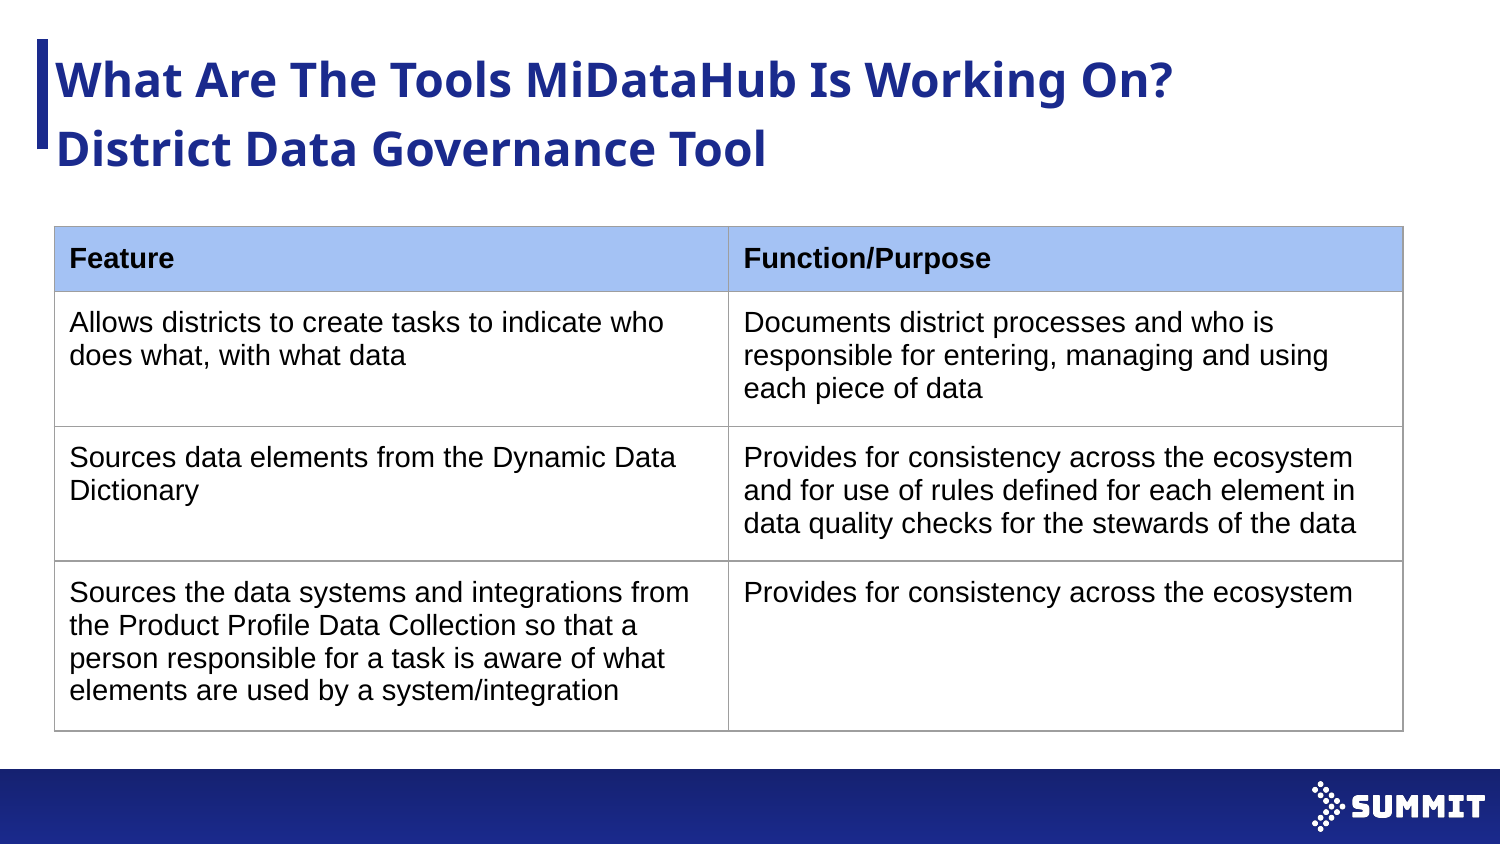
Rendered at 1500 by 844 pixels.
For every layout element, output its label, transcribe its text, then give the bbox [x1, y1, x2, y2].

table_cell Documents district processes and who is responsible for entering, managing and using each piece of data [729, 292, 1402, 426]
table_cell Provides for consistency across the ecosystem and for use of rules defined for each element in data quality checks for the stewards of the data [729, 427, 1402, 560]
table_cell Sources data elements from the Dynamic Data Dictionary [55, 427, 728, 560]
text_box What Are The Tools MiDataHub Is Working On? District Data Governance Tool [52, 34, 1500, 179]
table_cell Allows districts to create tasks to indicate who does what, with what data [55, 292, 728, 426]
table_header Feature [55, 227, 728, 291]
table_header Function/Purpose [729, 227, 1402, 291]
table_cell Sources the data systems and integrations from the Product Profile Data Collection so that a person responsible for a task is aware of what elements are used by a system/integration [55, 562, 728, 730]
table_cell Provides for consistency across the ecosystem [729, 562, 1402, 730]
picture [1312, 781, 1485, 832]
